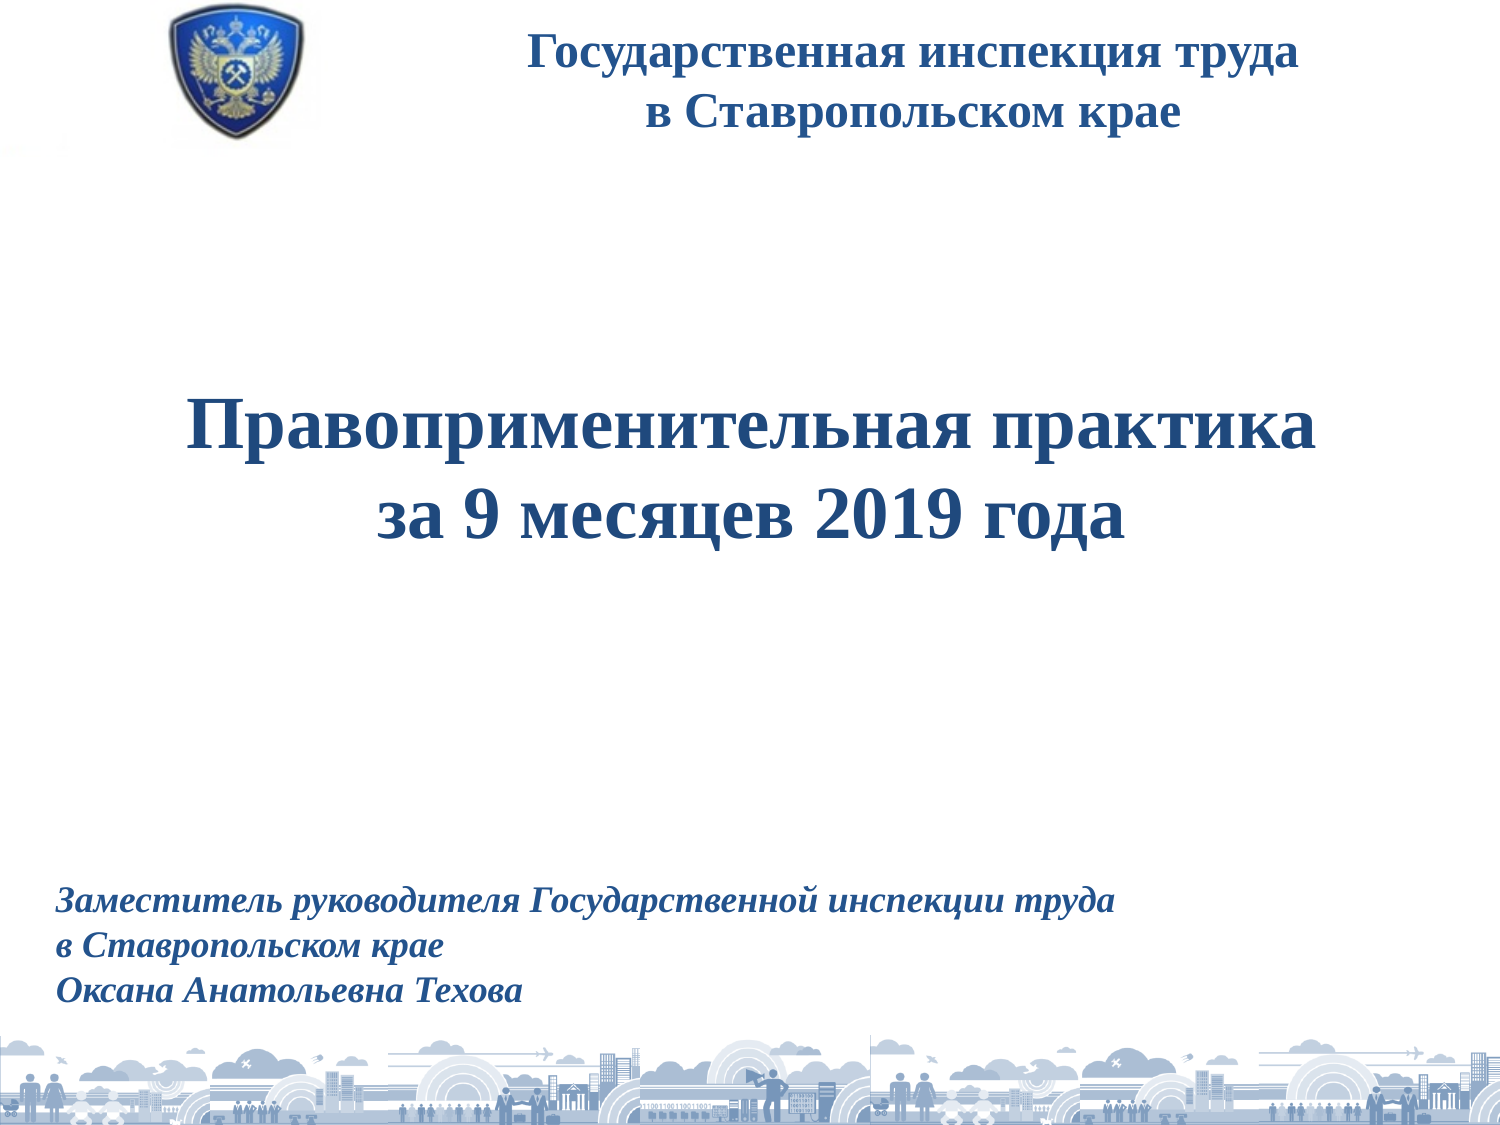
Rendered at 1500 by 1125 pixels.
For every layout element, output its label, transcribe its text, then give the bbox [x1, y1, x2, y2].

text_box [0, 1035, 1500, 1125]
picture [0, 0, 473, 157]
text_box Заместитель руководителя Государственной инспекции труда в Ставропольском крае Оксана Анатольевна Техова [41, 822, 1436, 1034]
text_box Государственная инспекция труда в Ставропольском крае [477, 10, 1500, 145]
title Правоприменительная практика за 9 месяцев 2019 года [76, 314, 1428, 704]
